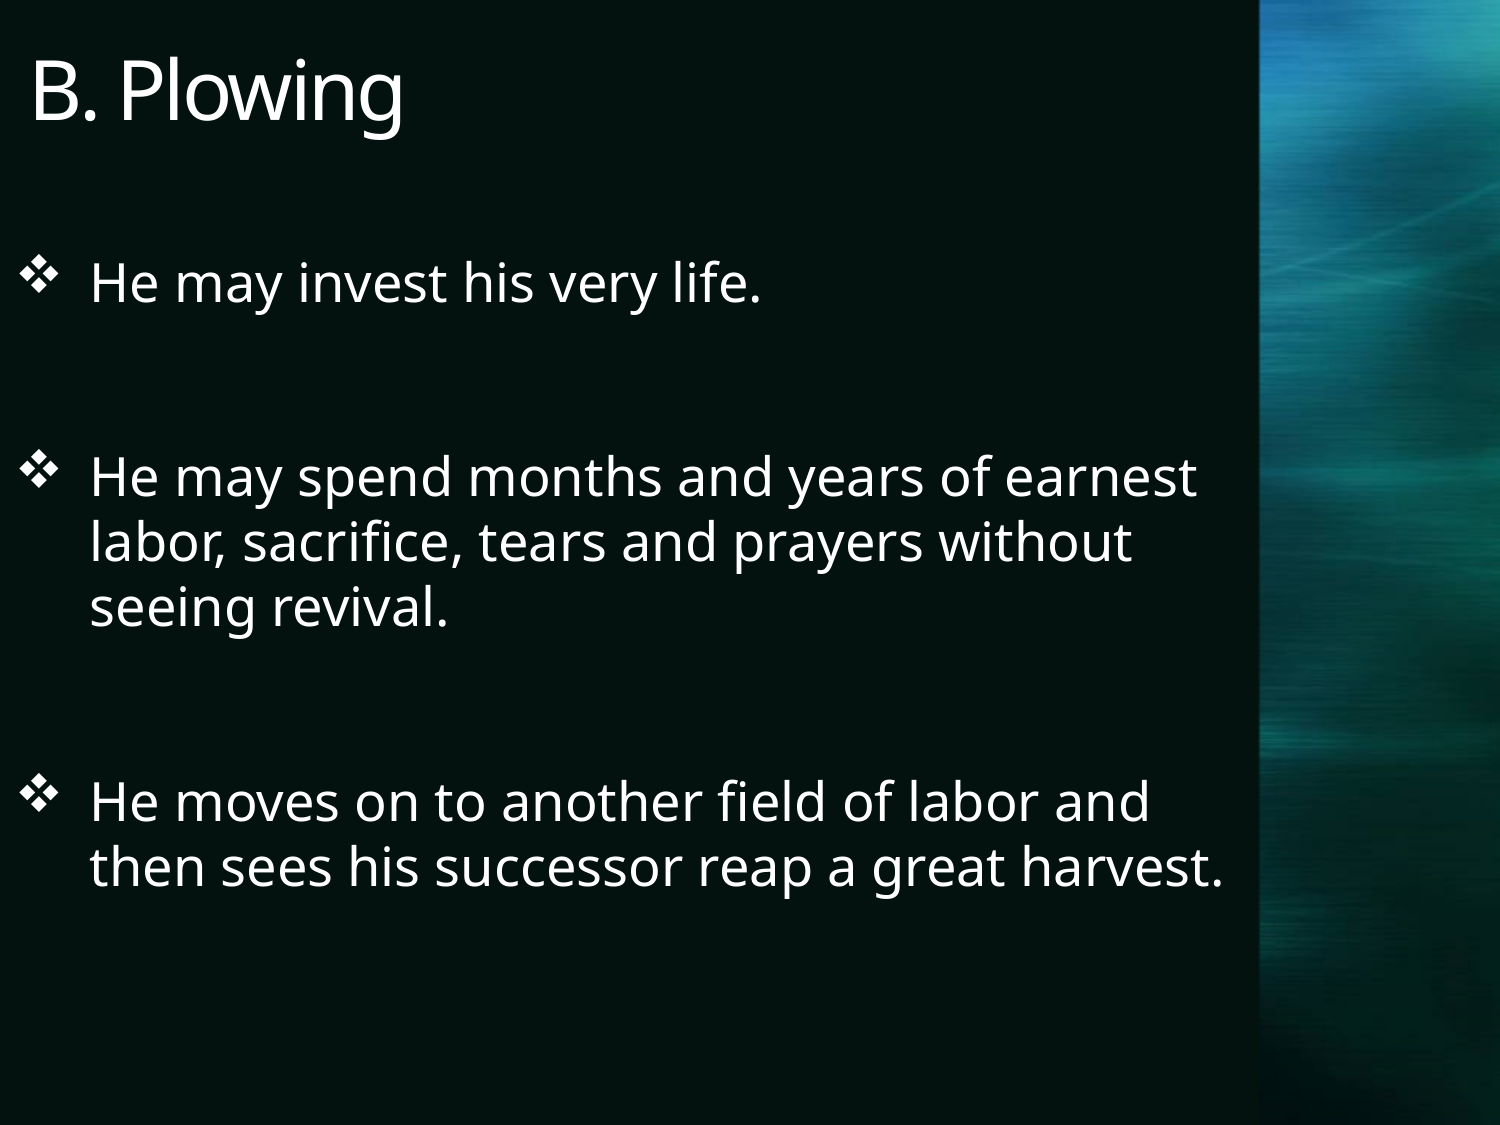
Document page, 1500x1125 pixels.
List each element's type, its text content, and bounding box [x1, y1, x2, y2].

text_box He may invest his very life. He may spend months and years of earnest labor, sacrifice, tears and prayers without seeing revival. He moves on to another field of labor and then sees his successor reap a great harvest. [0, 240, 1263, 905]
title B. Plowing [28, 12, 1375, 175]
picture [0, 0, 1500, 1125]
